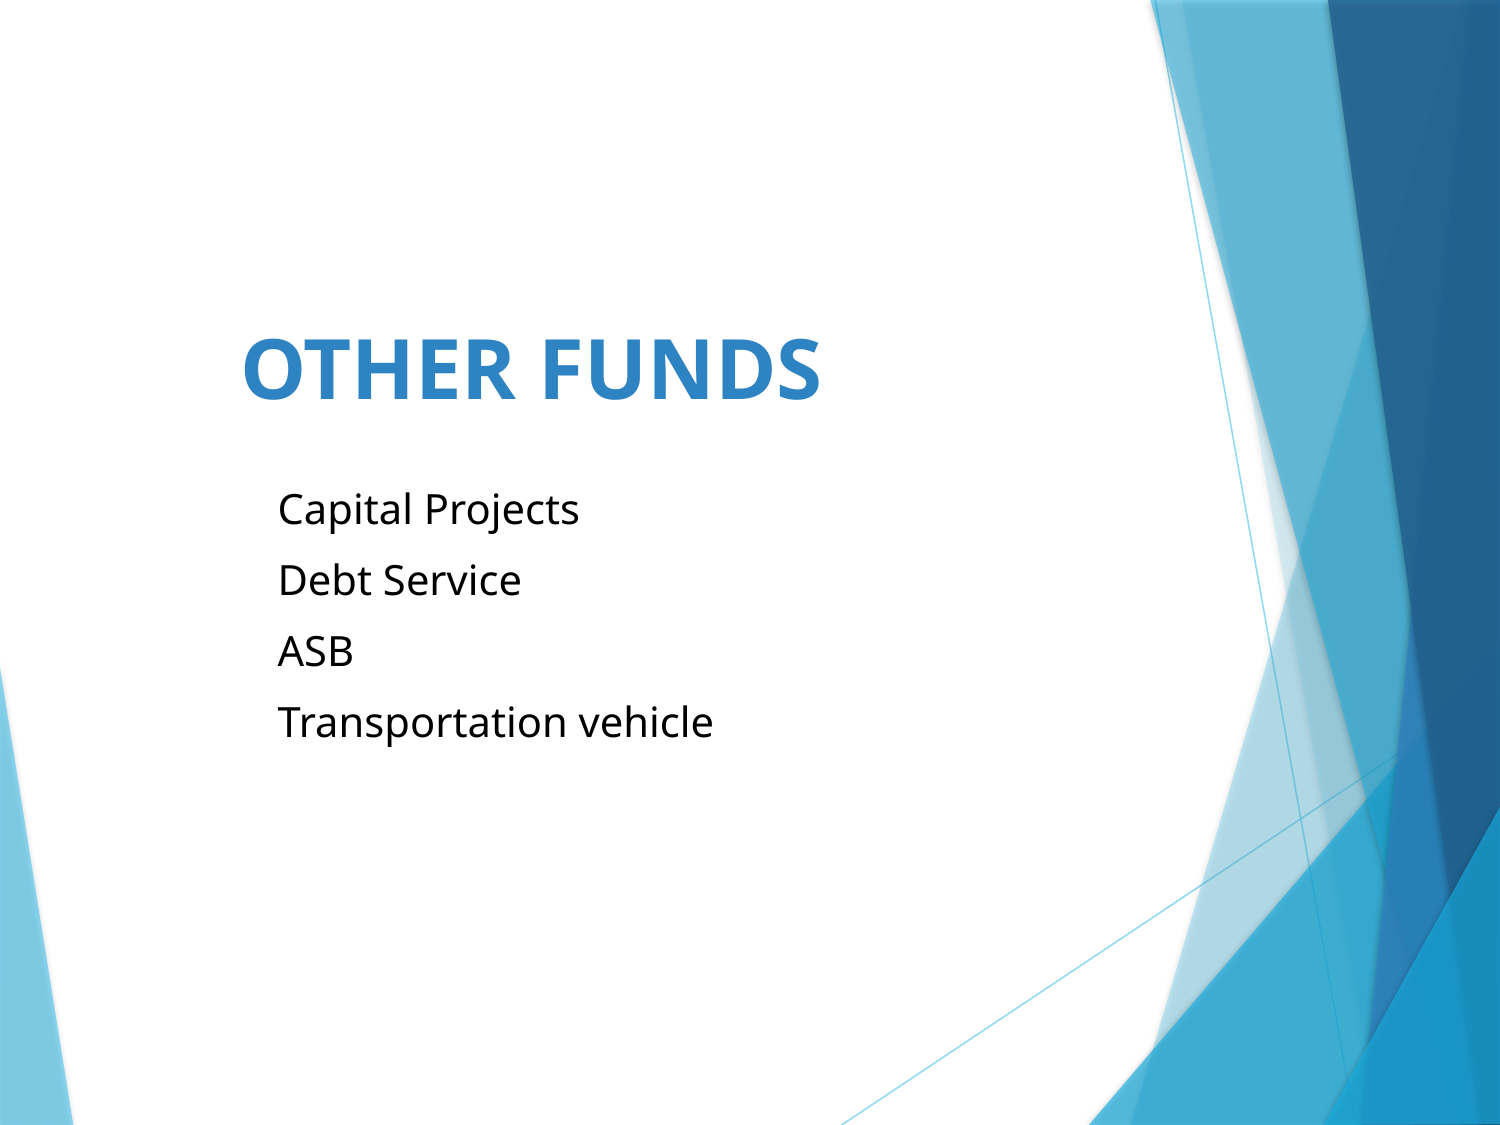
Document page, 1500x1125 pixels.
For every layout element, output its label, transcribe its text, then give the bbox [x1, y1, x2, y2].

list Capital Projects Debt Service ASB Transportation vehicle [262, 474, 1388, 825]
title OTHER FUNDS [225, 200, 1350, 424]
